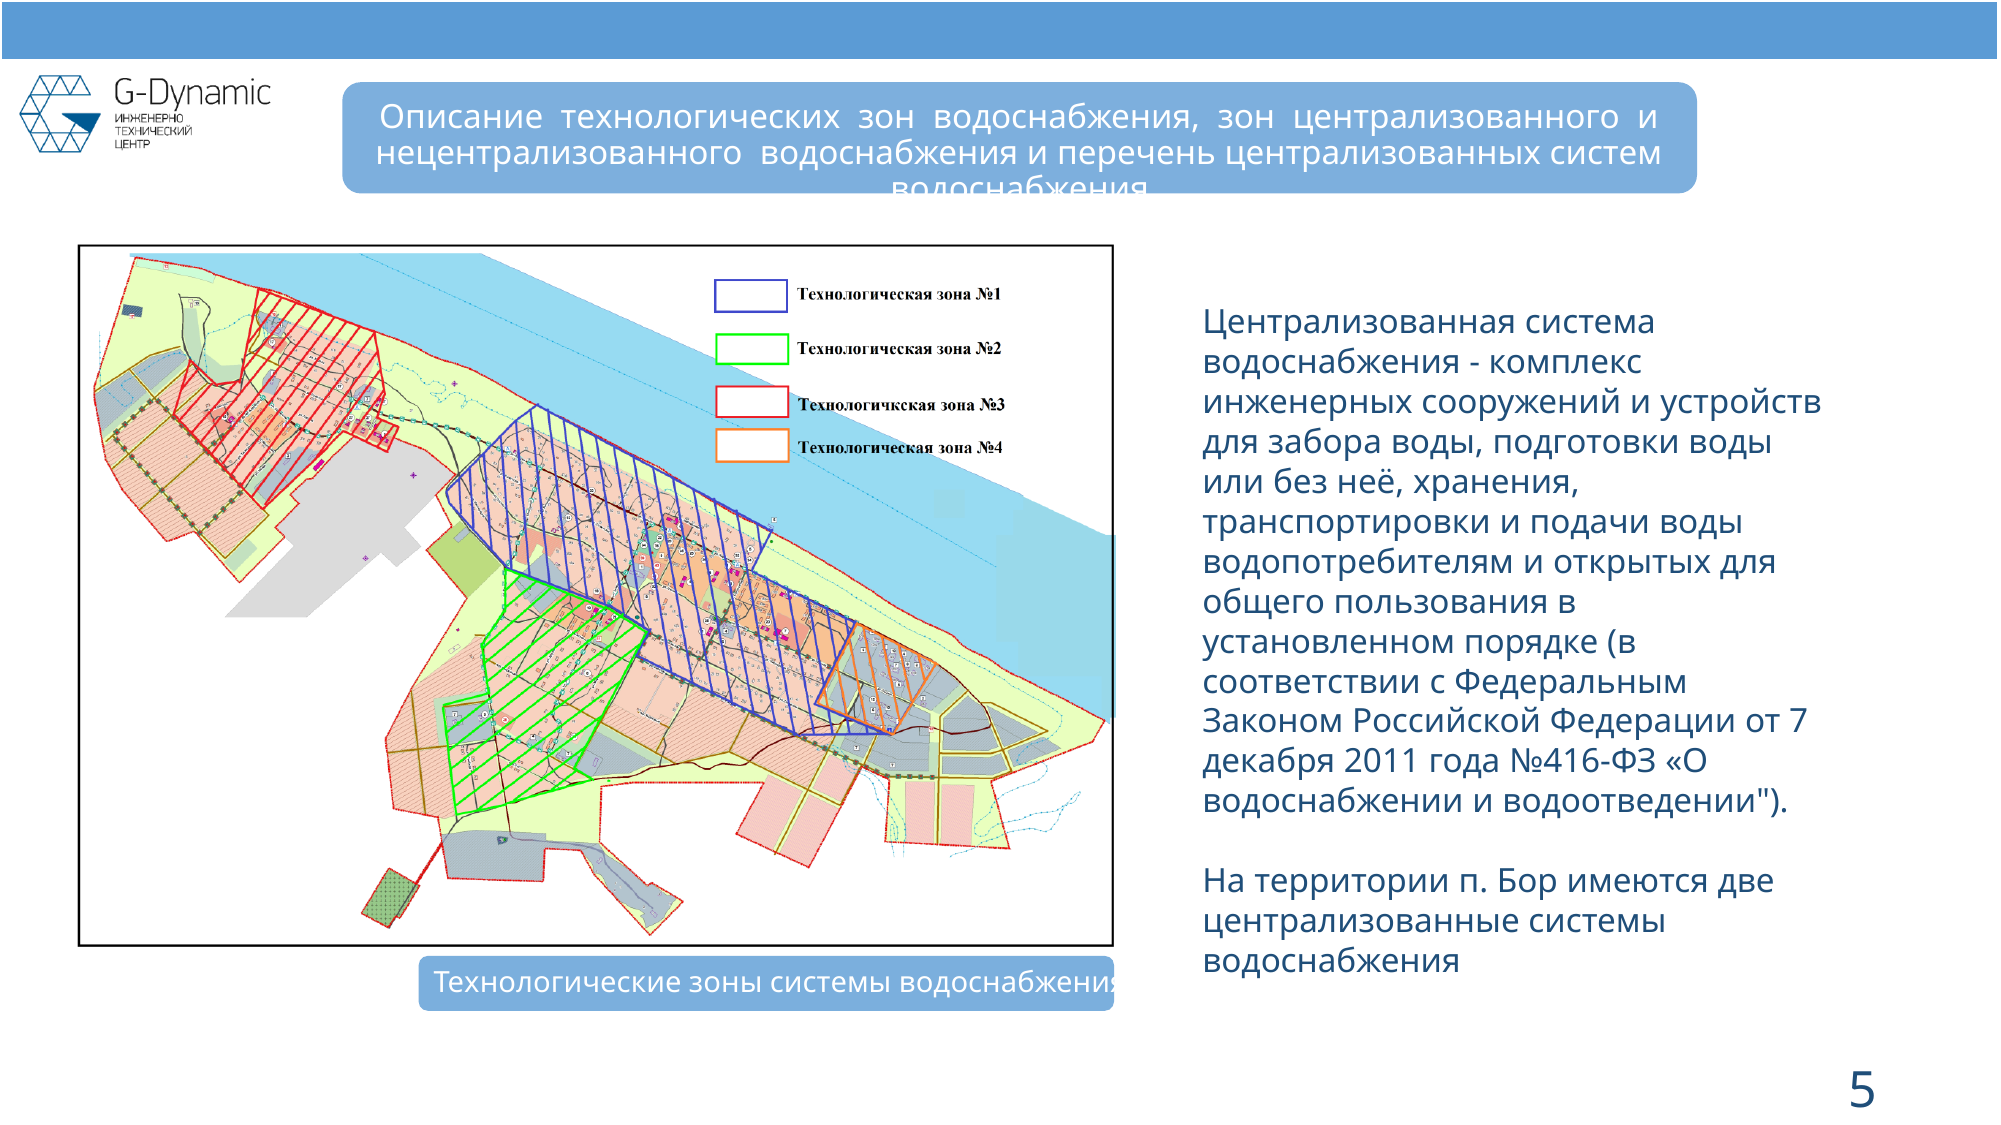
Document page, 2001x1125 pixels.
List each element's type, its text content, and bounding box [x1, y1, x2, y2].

picture [0, 52, 292, 174]
picture [72, 240, 1116, 950]
text_box [343, 81, 1696, 92]
slide_number 5 [1541, 1024, 1892, 1125]
text_box Описание технологических зон водоснабжения, зон централизованного и нецентрализованного водоснабжения и перечень централизованных систем водоснабжения [324, 92, 1715, 241]
text_box Централизованная система водоснабжения - комплекс инженерных сооружений и устройств для забора воды, подготовки воды или без неё, хранения, транспортировки и подачи воды водопотребителям и открытых для общего пользования в установленном порядке (в соответствии с Федеральным Законом Российской Федерации от 7 декабря 2011 года №416-ФЗ «О водоснабжении и водоотведении"). На территории п. Бор имеются две централизованные системы водоснабжения [1193, 291, 1844, 731]
table_header [2, 2, 1997, 59]
text_box [418, 1006, 1114, 1012]
text_box Технологические зоны системы водоснабжения п. Бор [418, 956, 1244, 1006]
